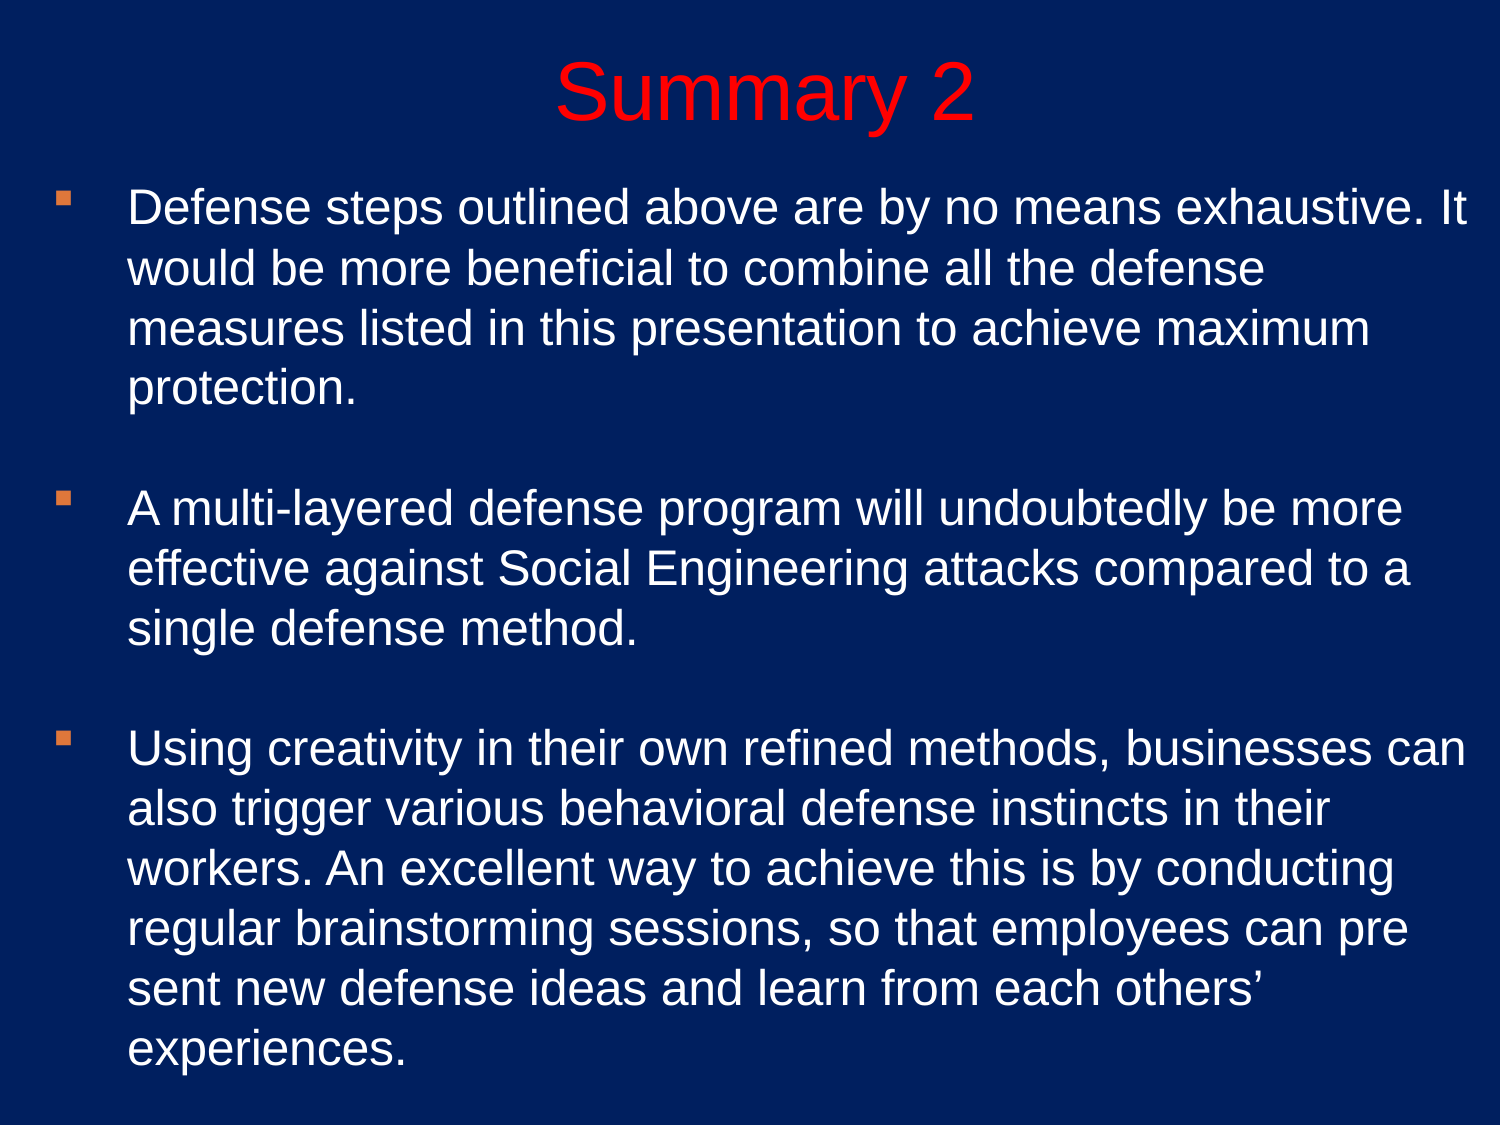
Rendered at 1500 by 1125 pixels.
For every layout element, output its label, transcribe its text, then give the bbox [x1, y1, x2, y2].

title Summary 2 [50, 12, 1462, 174]
text_box Defense steps outlined above are by no means exhaustive. It would be more beneficial to combine all the defense measures listed in this presentation to achieve maximum protection. A multi-layered defense program will undoubtedly be more effective against Social Engineering attacks compared to a single defense method. Using creativity in their own refined methods, businesses can also trigger various behavioral defense instincts in their workers. An excellent way to achieve this is by conducting regular brainstorming sessions, so that employees can pre sent new defense ideas and learn from each others’ experiences. [49, 174, 1475, 1075]
